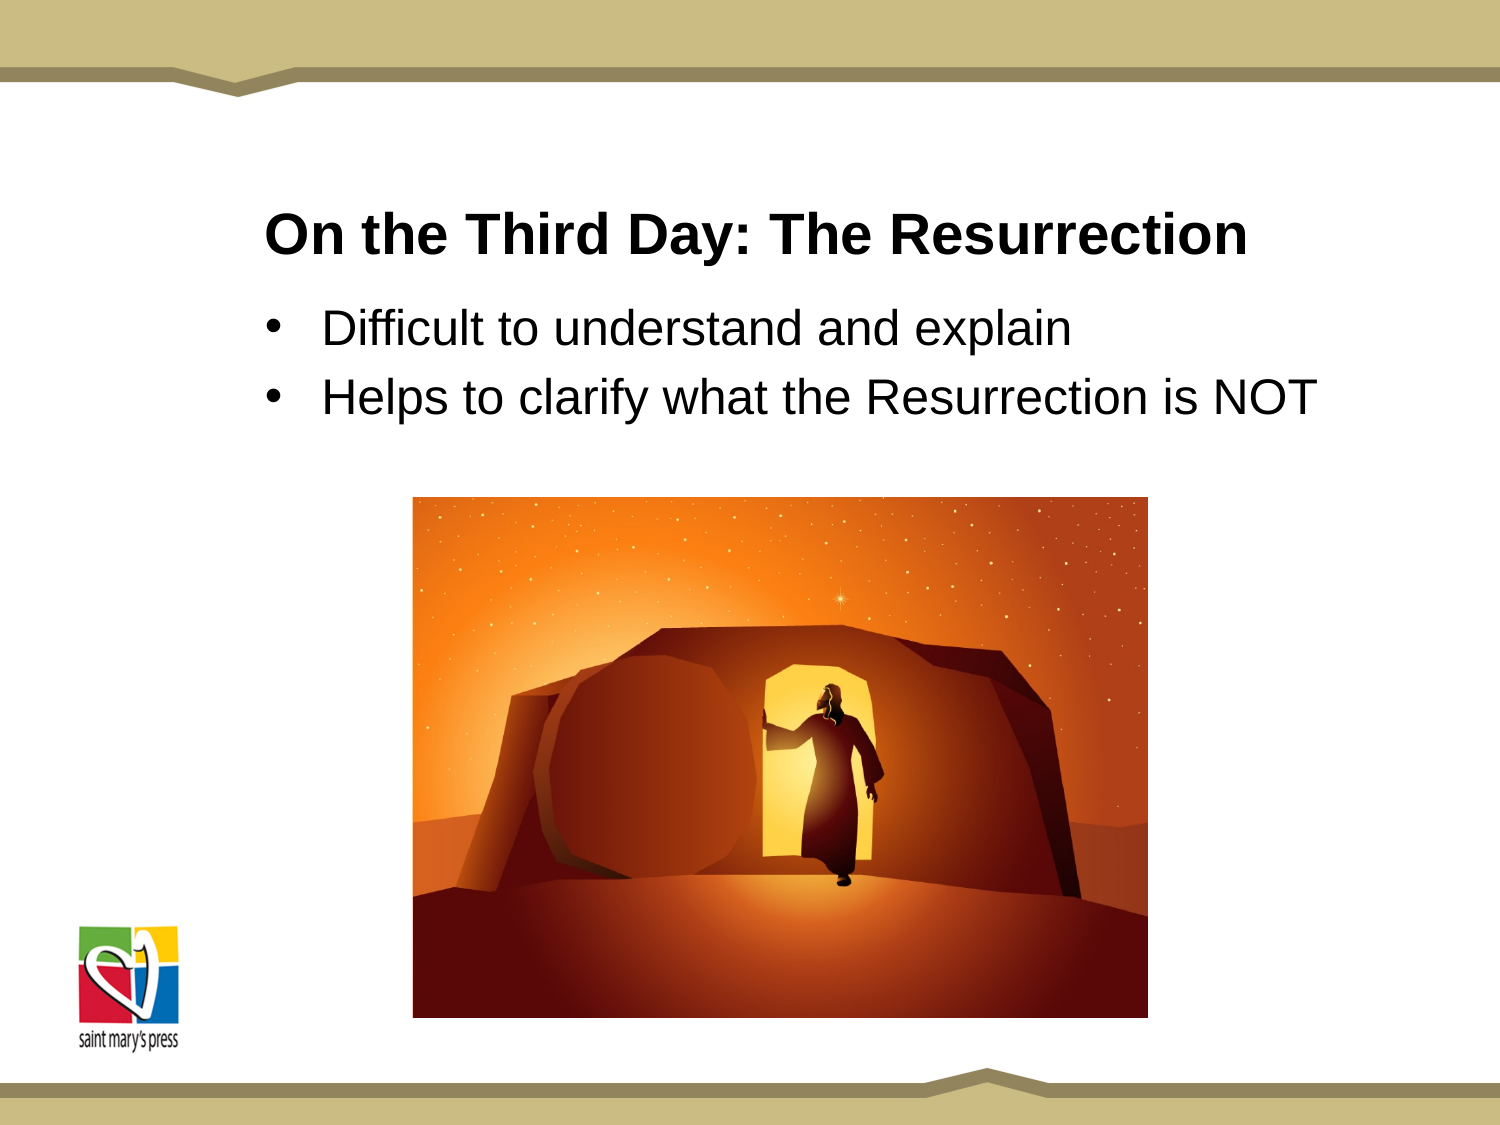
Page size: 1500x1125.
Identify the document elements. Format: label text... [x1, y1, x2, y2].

title On the Third Day: The Resurrection [249, 187, 1500, 275]
picture [0, 0, 1500, 1125]
list Difficult to understand and explain Helps to clarify what the Resurrection is NOT [249, 287, 1363, 1005]
